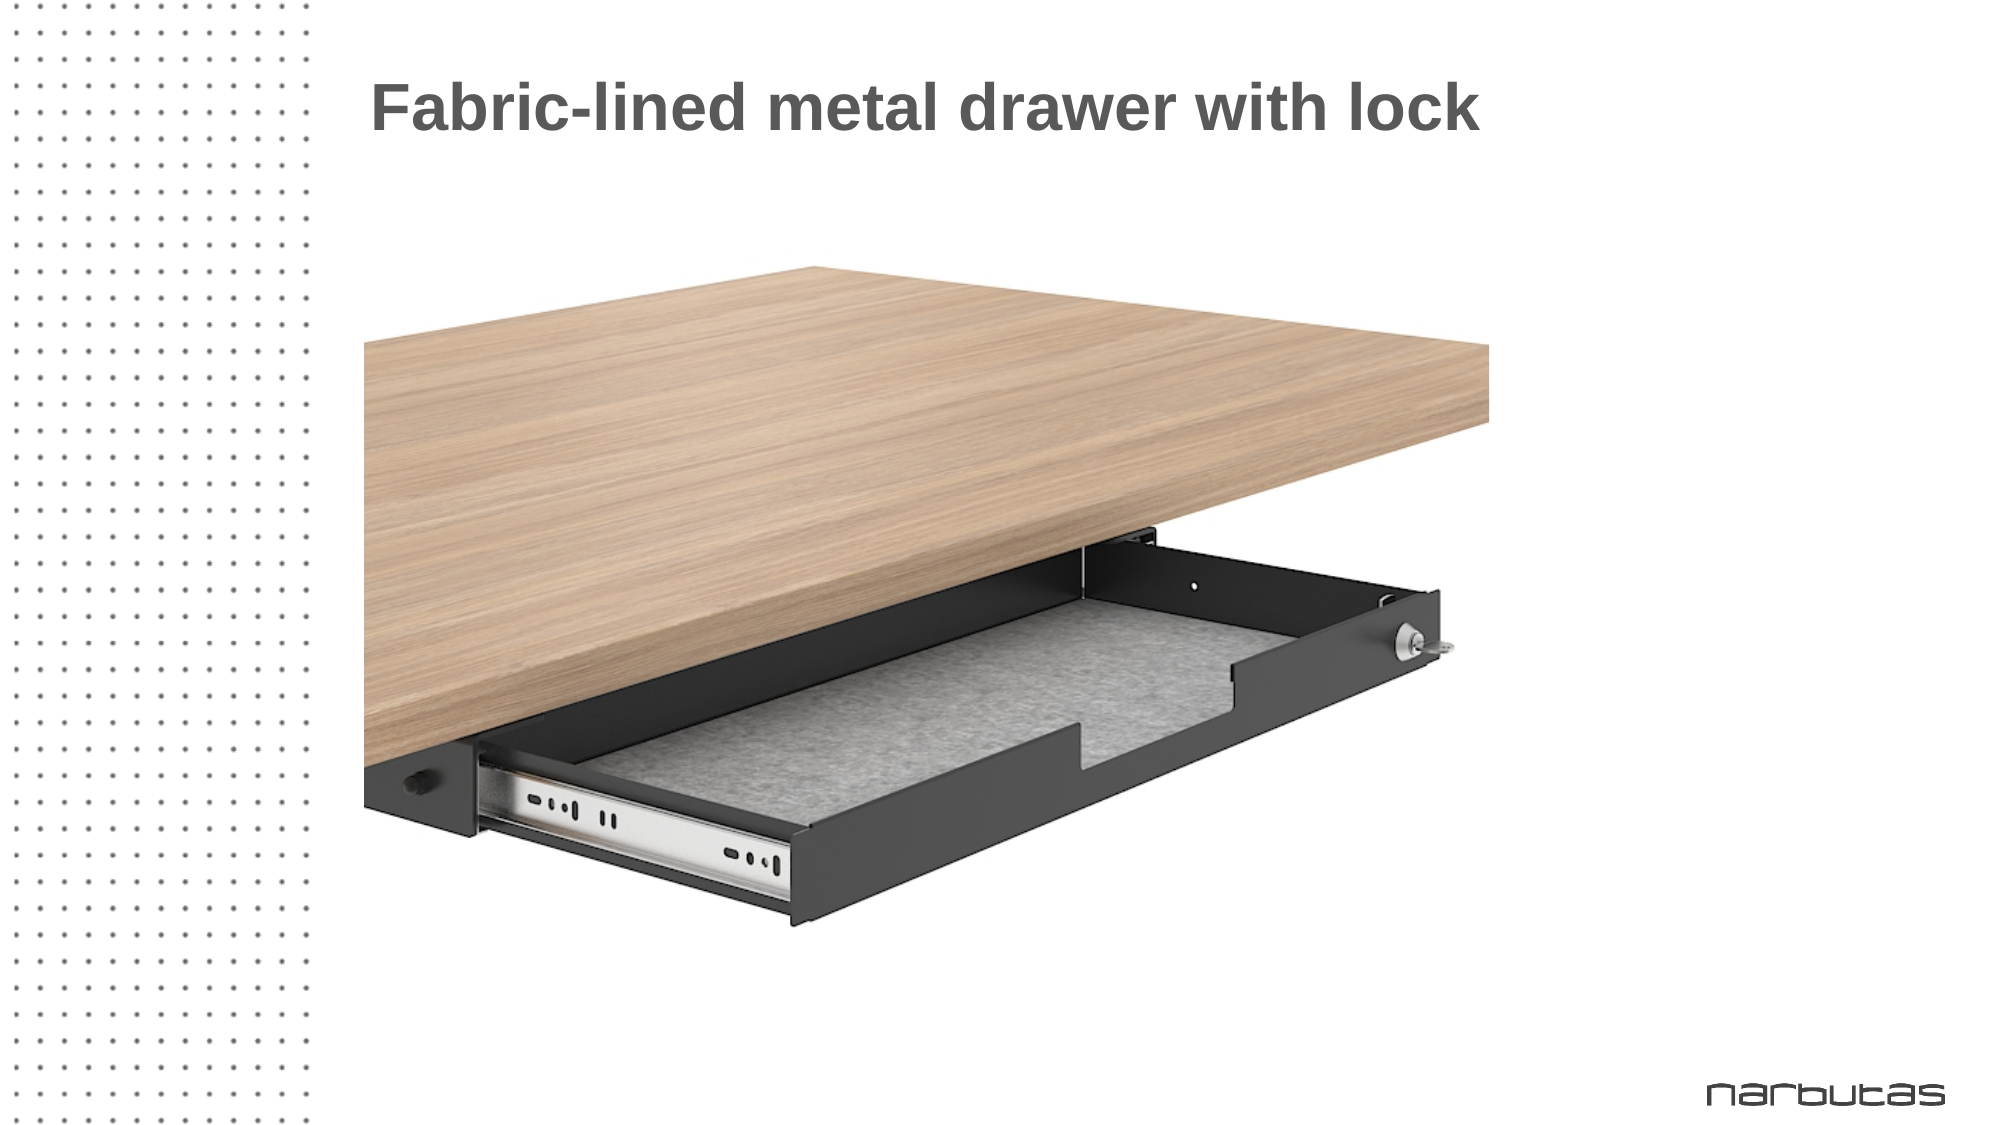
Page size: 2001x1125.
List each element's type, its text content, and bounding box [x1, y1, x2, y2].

picture [0, 2, 1490, 1125]
text_box Fabric-lined metal drawer with lock [356, 56, 1497, 152]
picture [1707, 1083, 1945, 1106]
